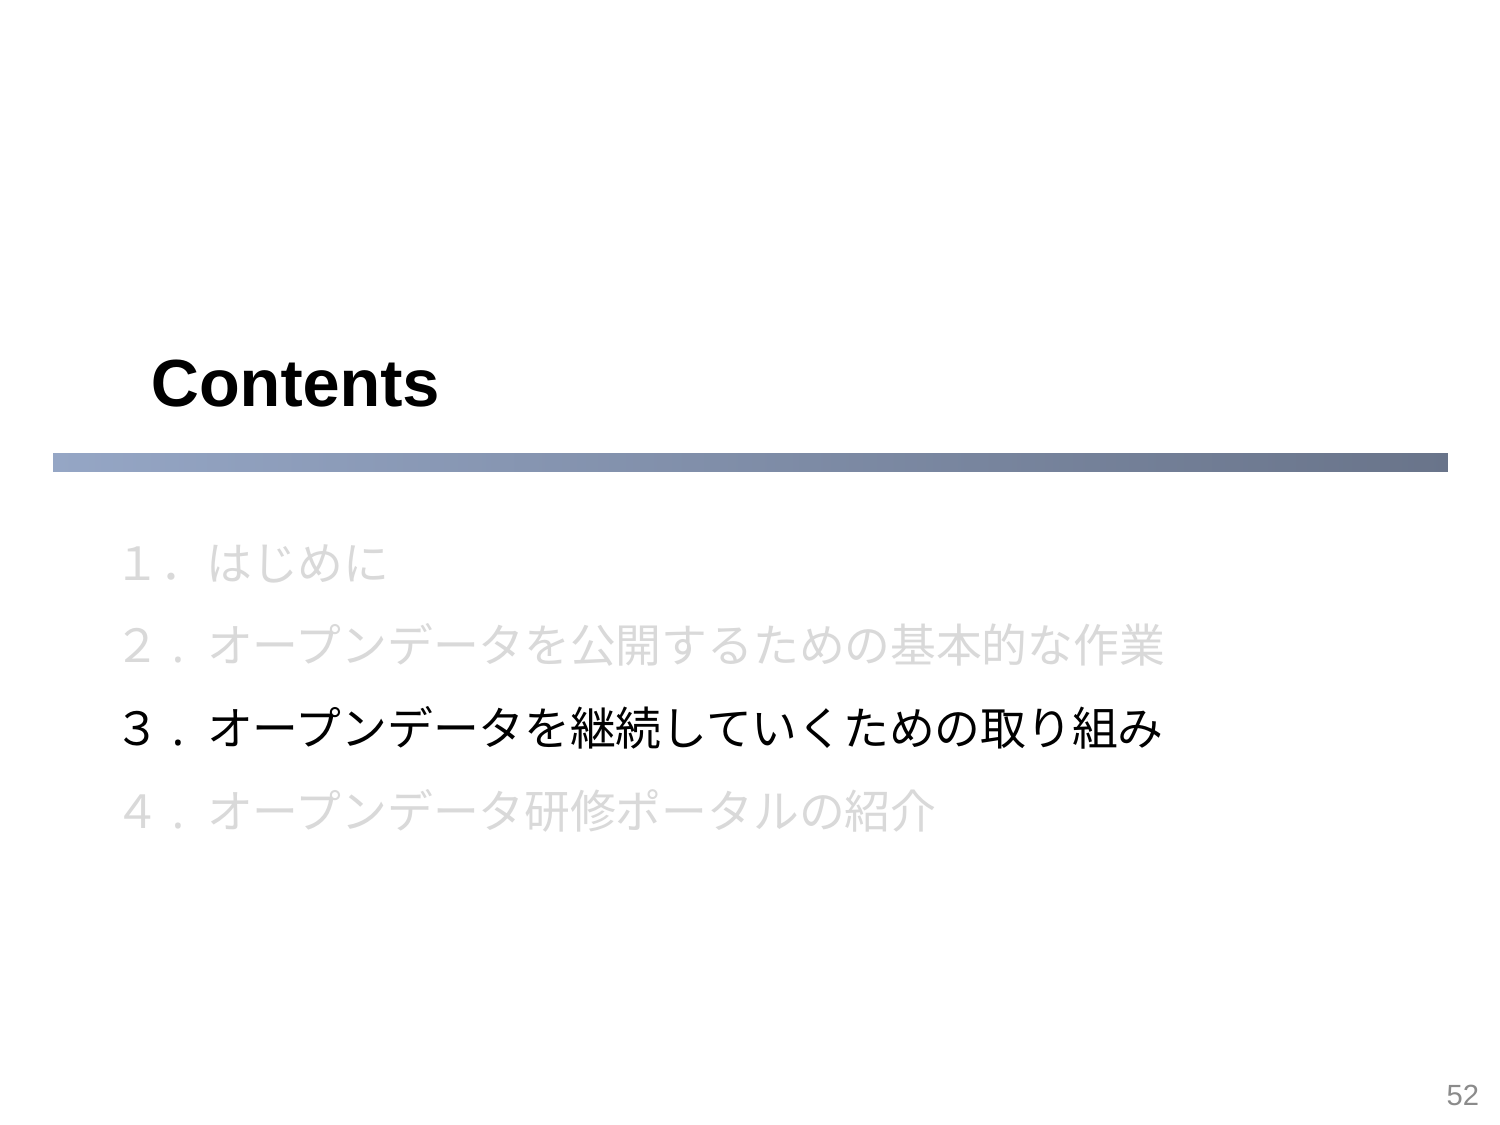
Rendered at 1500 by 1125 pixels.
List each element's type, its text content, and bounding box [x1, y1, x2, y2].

text_box １．はじめに [100, 527, 1436, 598]
slide_number 51 [1411, 1070, 1495, 1118]
text_box ３. オープンデータを継続していくための取り組み [100, 692, 1436, 764]
text_box ４. オープンデータ研修ポータルの紹介 [100, 775, 1436, 846]
text_box ２. オープンデータを公開するための基本的な作業 [100, 609, 1436, 681]
